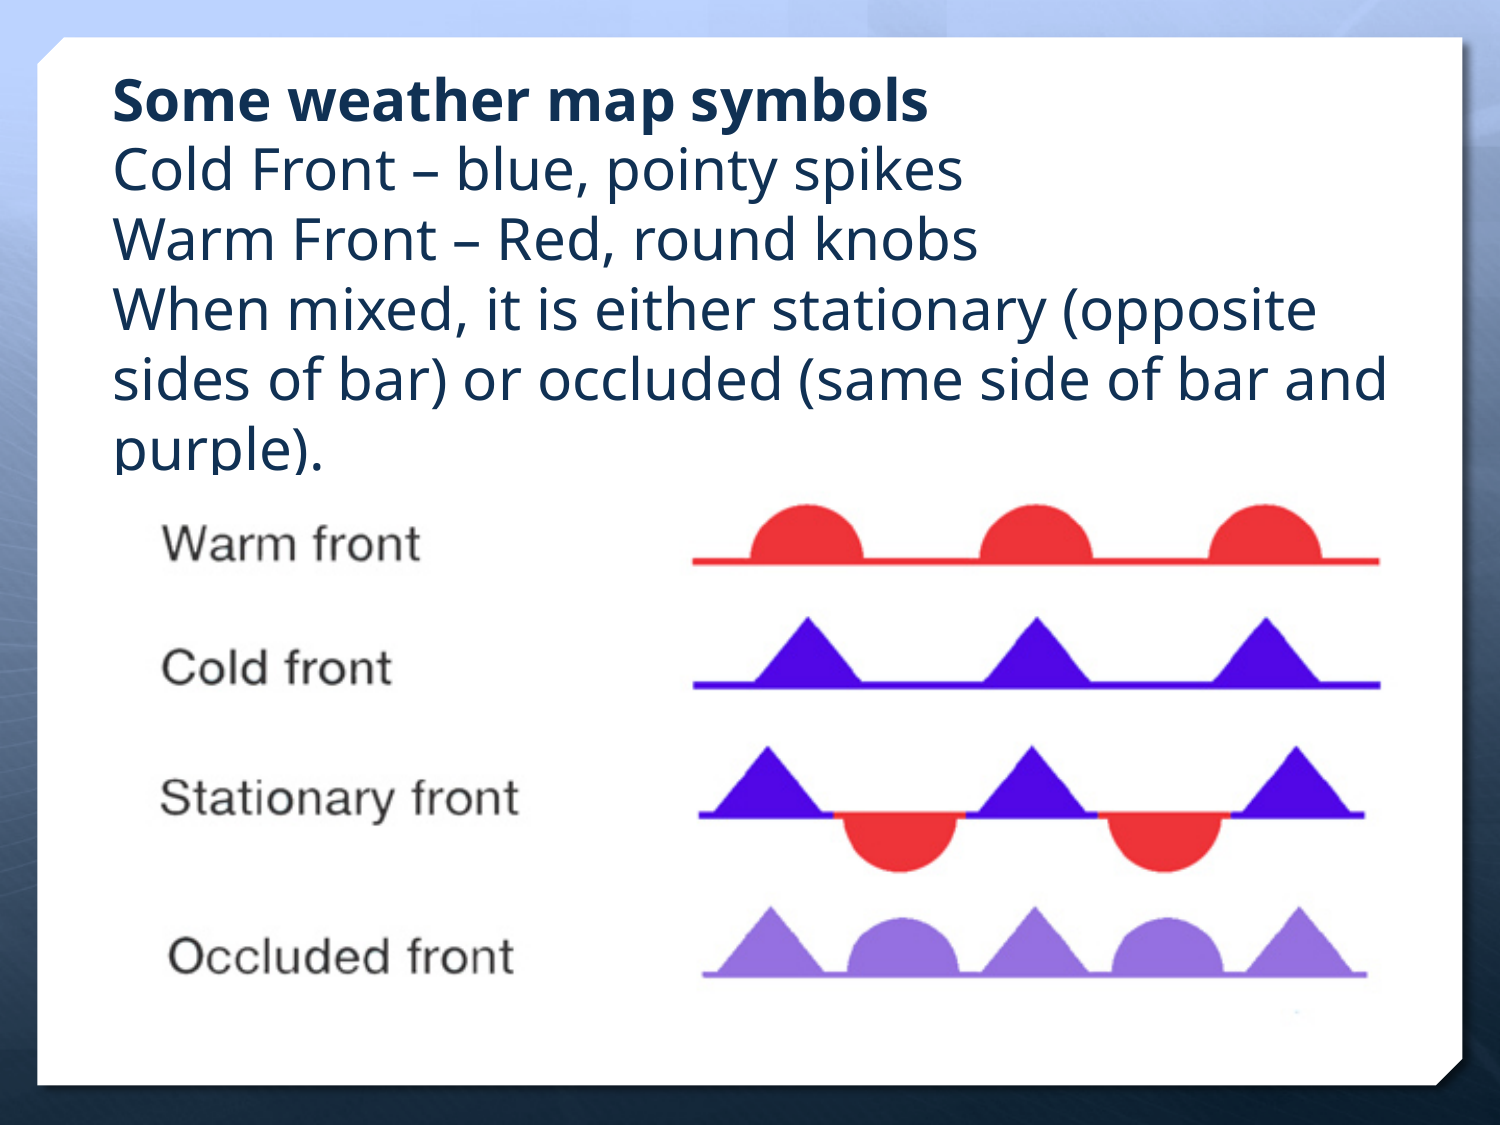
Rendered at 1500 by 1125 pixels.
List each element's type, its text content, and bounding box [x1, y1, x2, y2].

picture [97, 475, 1449, 1035]
text_box Some weather map symbols Cold Front – blue, pointy spikes Warm Front – Red, round knobs When mixed, it is either stationary (opposite sides of bar) or occluded (same side of bar and purple). [97, 55, 1410, 475]
